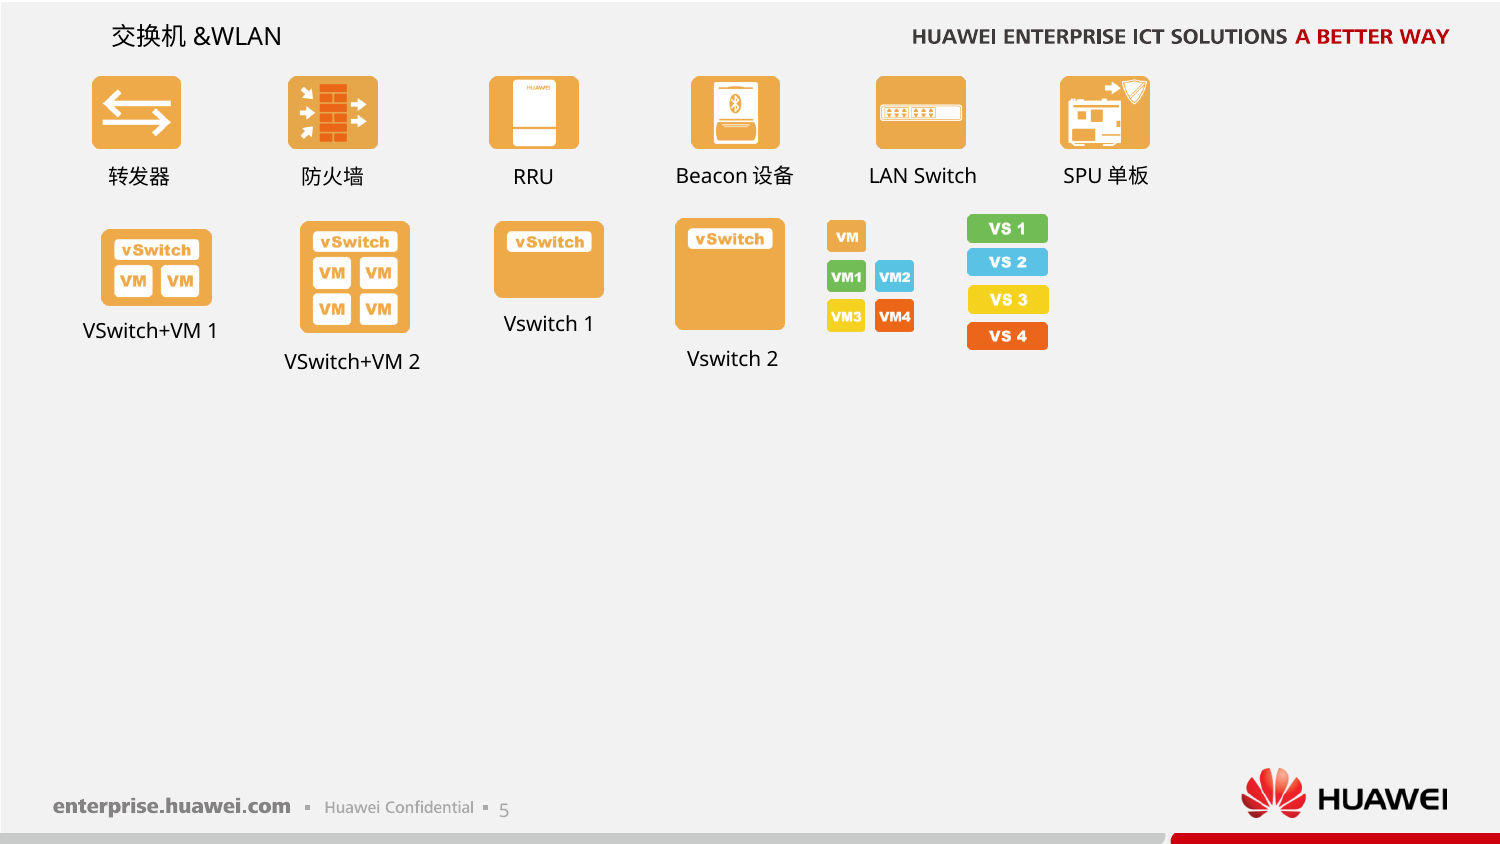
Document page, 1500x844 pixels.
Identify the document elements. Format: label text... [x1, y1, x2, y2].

picture [1241, 768, 1447, 819]
picture [690, 76, 780, 150]
picture [299, 221, 411, 333]
text_box LAN Switch [853, 155, 993, 196]
picture [967, 247, 1049, 276]
picture [875, 299, 914, 332]
text_box 防火墙 [286, 156, 379, 197]
picture [827, 259, 866, 292]
text_box Vswitch 1 [489, 303, 610, 344]
picture [493, 221, 605, 299]
picture [489, 75, 579, 149]
text_box SPU单板 [1048, 155, 1164, 196]
picture [876, 76, 966, 150]
picture [968, 285, 1050, 314]
text_box Vswitch 2 [672, 337, 794, 378]
picture [101, 228, 212, 306]
picture [674, 218, 786, 330]
text_box 交换机&WLAN [97, 12, 298, 58]
picture [1060, 76, 1150, 150]
text_box 转发器 [93, 156, 186, 197]
text_box Beacon设备 [660, 155, 809, 196]
text_box VSwitch+VM 1 [68, 310, 234, 350]
picture [827, 220, 866, 252]
text_box RRU [498, 158, 570, 197]
picture [288, 75, 378, 149]
picture [827, 299, 866, 332]
text_box VSwitch+VM 2 [269, 341, 436, 381]
picture [967, 321, 1049, 350]
picture [875, 259, 914, 292]
picture [967, 214, 1049, 243]
picture [92, 75, 182, 149]
